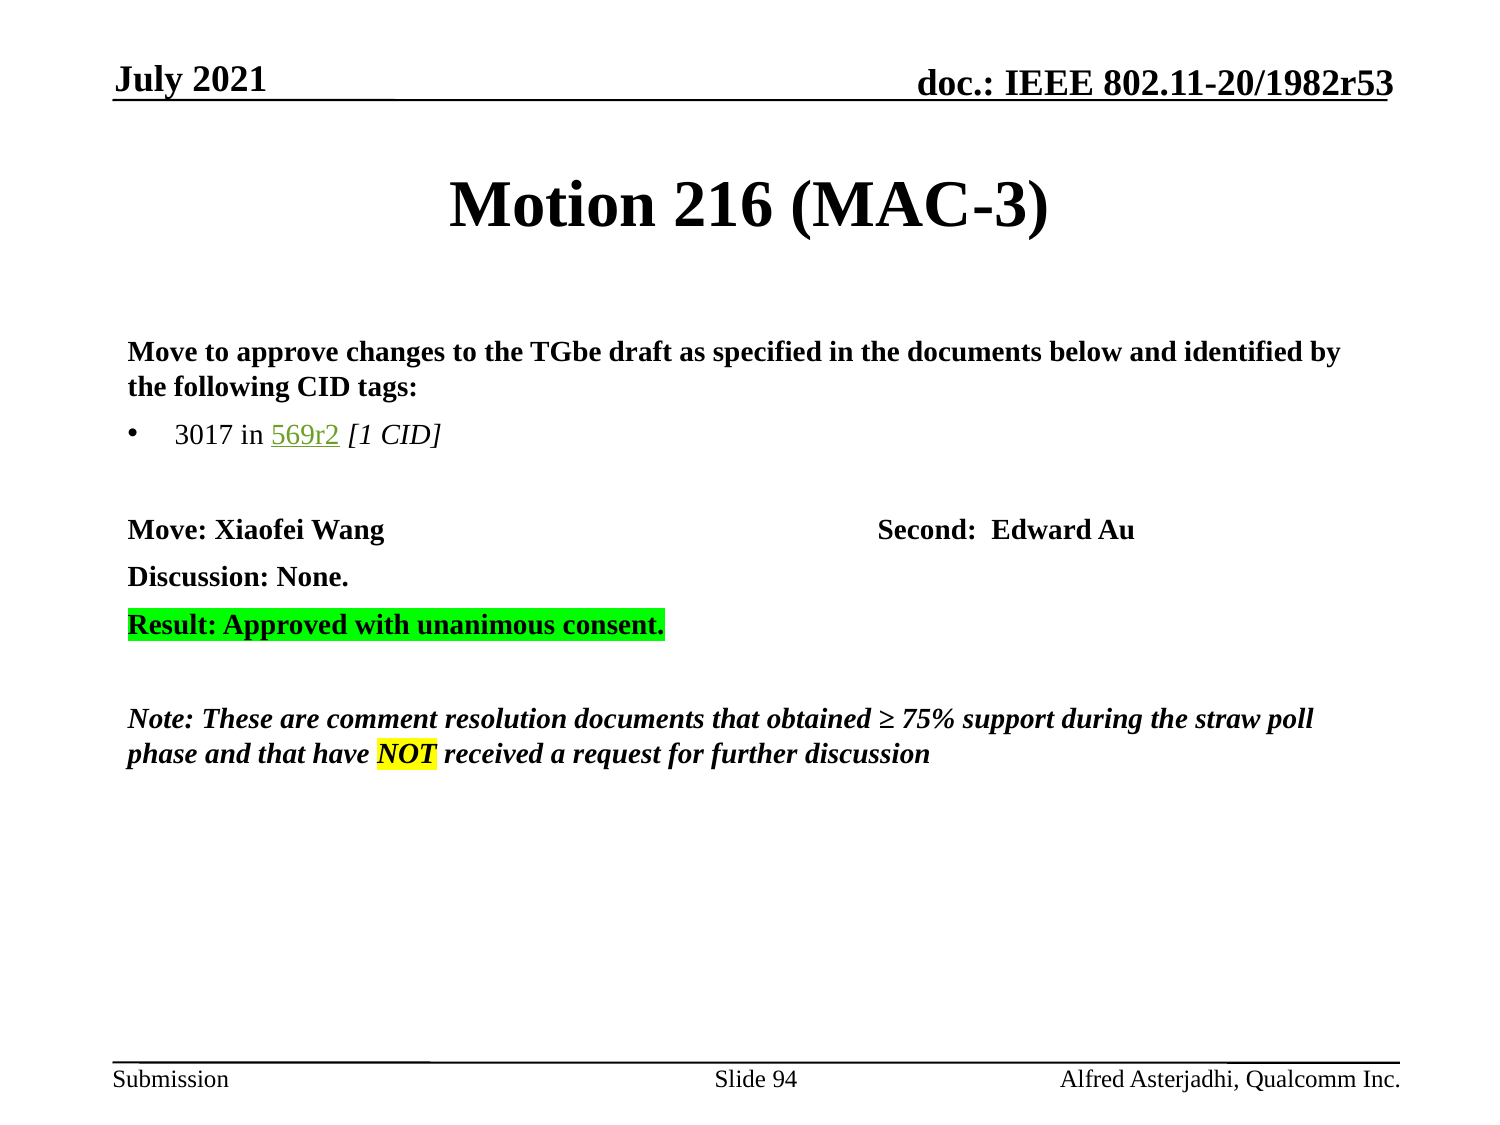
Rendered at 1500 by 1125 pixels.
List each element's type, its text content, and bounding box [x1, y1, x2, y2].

footer Alfred Asterjadhi, Qualcomm Inc. [878, 1061, 1402, 1093]
title Motion 216 (MAC-3) [112, 112, 1388, 288]
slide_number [114, 54, 423, 100]
list Move to approve changes to the TGbe draft as specified in the documents below and identified by the following CID tags: 3017 in 569r2 [1 CID] Move: Xiaofei Wang Second: Edward Au Discussion: None. Result: Approved with unanimous consent. Note: These are comment resolution documents that obtained ≥ 75% support during the straw poll phase and that have NOT received a request for further discussion [112, 324, 1388, 1063]
slide_number Slide 94 [712, 1061, 800, 1123]
